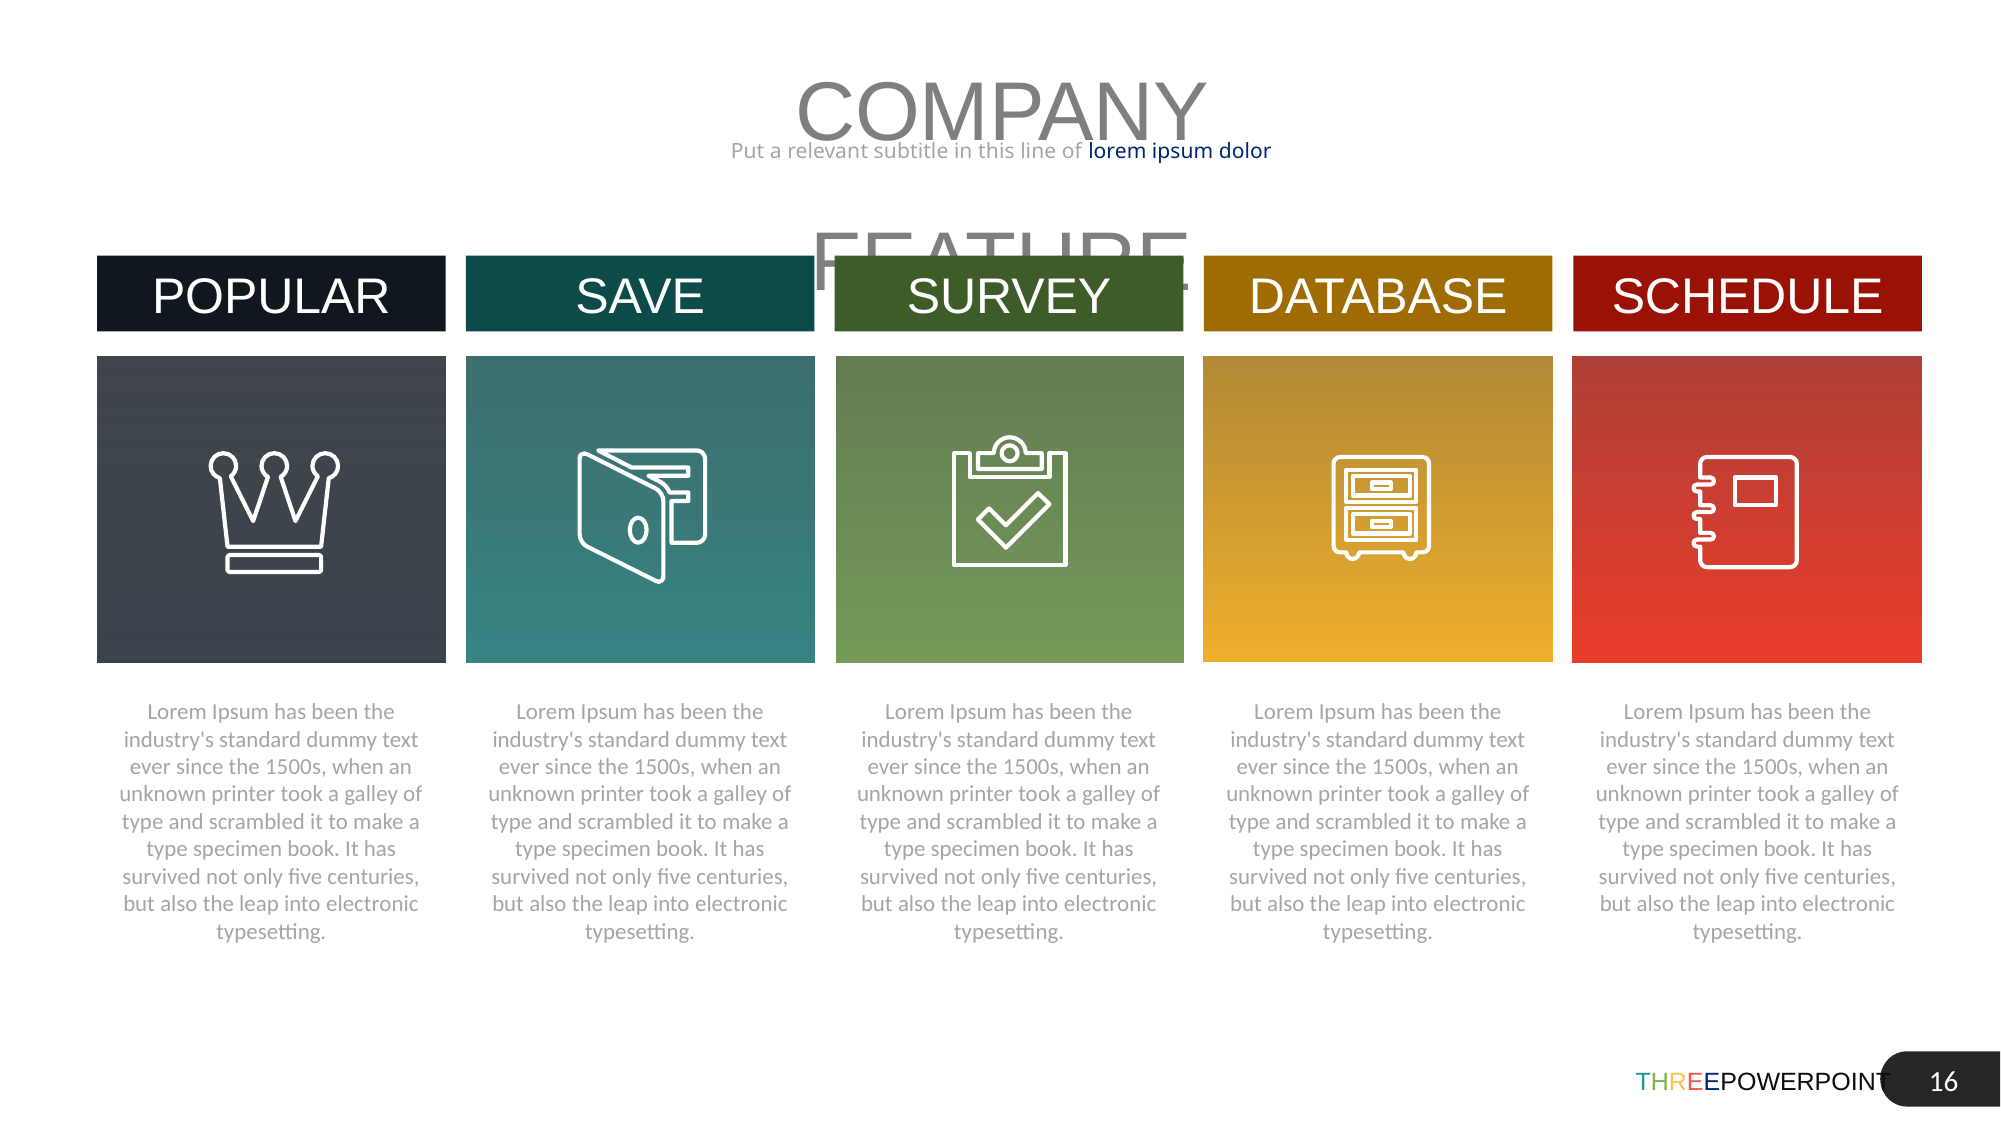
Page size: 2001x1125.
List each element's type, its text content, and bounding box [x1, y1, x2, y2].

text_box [210, 452, 339, 573]
text_box [1693, 456, 1797, 568]
text_box POPULAR [97, 255, 446, 332]
text_box Lorem Ipsum has been the industry's standard dummy text ever since the 1500s, when an unknown printer took a galley of type and scrambled it to make a type specimen book. It has survived not only five centuries, but also the leap into electronic typesetting. [1573, 689, 1922, 1012]
text_box [1203, 356, 1553, 662]
text_box SURVEY [834, 255, 1184, 332]
text_box Lorem Ipsum has been the industry's standard dummy text ever since the 1500s, when an unknown printer took a galley of type and scrambled it to make a type specimen book. It has survived not only five centuries, but also the leap into electronic typesetting. [465, 689, 815, 1012]
text_box SCHEDULE [1573, 255, 1922, 332]
text_box DATABASE [1203, 255, 1553, 332]
text_box Lorem Ipsum has been the industry's standard dummy text ever since the 1500s, when an unknown printer took a galley of type and scrambled it to make a type specimen book. It has survived not only five centuries, but also the leap into electronic typesetting. [834, 689, 1184, 1012]
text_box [1333, 456, 1430, 560]
text_box Lorem Ipsum has been the industry's standard dummy text ever since the 1500s, when an unknown printer took a galley of type and scrambled it to make a type specimen book. It has survived not only five centuries, but also the leap into electronic typesetting. [97, 689, 446, 1012]
text_box [1572, 356, 1922, 663]
text_box Lorem Ipsum has been the industry's standard dummy text ever since the 1500s, when an unknown printer took a galley of type and scrambled it to make a type specimen book. It has survived not only five centuries, but also the leap into electronic typesetting. [1203, 689, 1553, 1012]
text_box SAVE [465, 255, 815, 332]
text_box [466, 356, 815, 663]
text_box [97, 356, 446, 663]
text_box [953, 436, 1066, 566]
text_box ‹#› [1913, 1055, 1974, 1106]
text_box [836, 356, 1184, 663]
text_box COMPANY FEATURE [663, 0, 1340, 154]
text_box Put a relevant subtitle in this line of lorem ipsum dolor [713, 118, 1290, 182]
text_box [579, 450, 706, 583]
